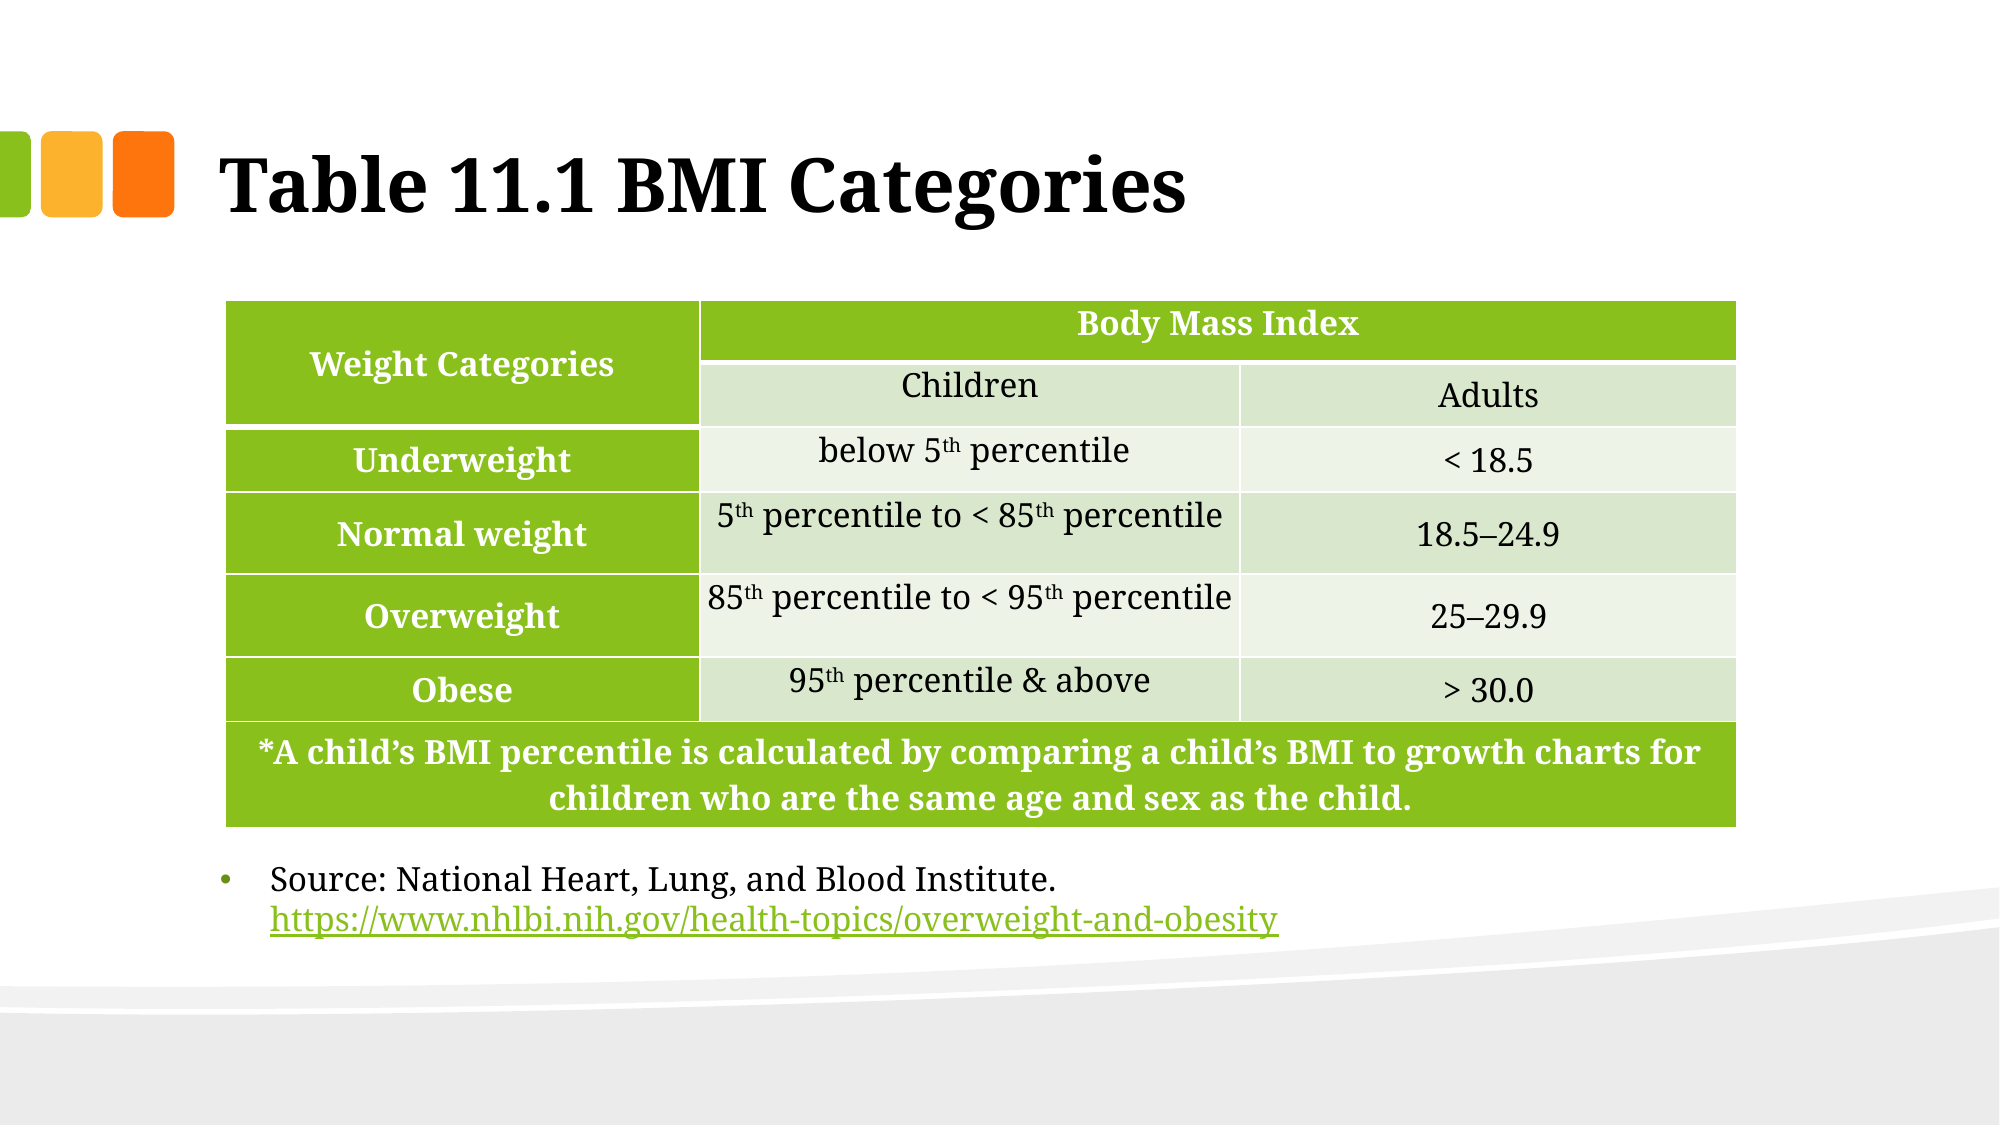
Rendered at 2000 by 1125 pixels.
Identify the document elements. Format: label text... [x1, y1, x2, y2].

table_header Body Mass Index [701, 301, 1736, 360]
table_cell Normal weight [226, 493, 699, 573]
table_cell 5th percentile to < 85th percentile [701, 493, 1239, 573]
table_cell 85th percentile to < 95th percentile [701, 575, 1239, 656]
table_cell Underweight [226, 430, 699, 491]
list Source: National Heart, Lung, and Blood Institute. https://www.nhlbi.nih.gov/health-topics/overweight-and-obesity [199, 262, 1800, 1013]
table_cell 18.5–24.9 [1241, 493, 1736, 573]
table_cell Overweight [226, 575, 699, 656]
table_cell Adults [1241, 365, 1736, 426]
title Table 11.1 BMI Categories [199, 24, 1800, 238]
table_cell < 18.5 [1241, 428, 1736, 491]
table_cell Children [701, 365, 1239, 426]
table_cell below 5th percentile [701, 428, 1239, 491]
table_cell *A child’s BMI percentile is calculated by comparing a child’s BMI to growth charts for children who are the same age and sex as the child. [226, 722, 1736, 827]
table_header Weight Categories [226, 301, 699, 424]
table_cell 95th percentile & above [701, 658, 1239, 721]
table_cell Obese [226, 658, 699, 721]
table_cell > 30.0 [1241, 658, 1736, 721]
table_cell 25–29.9 [1241, 575, 1736, 656]
